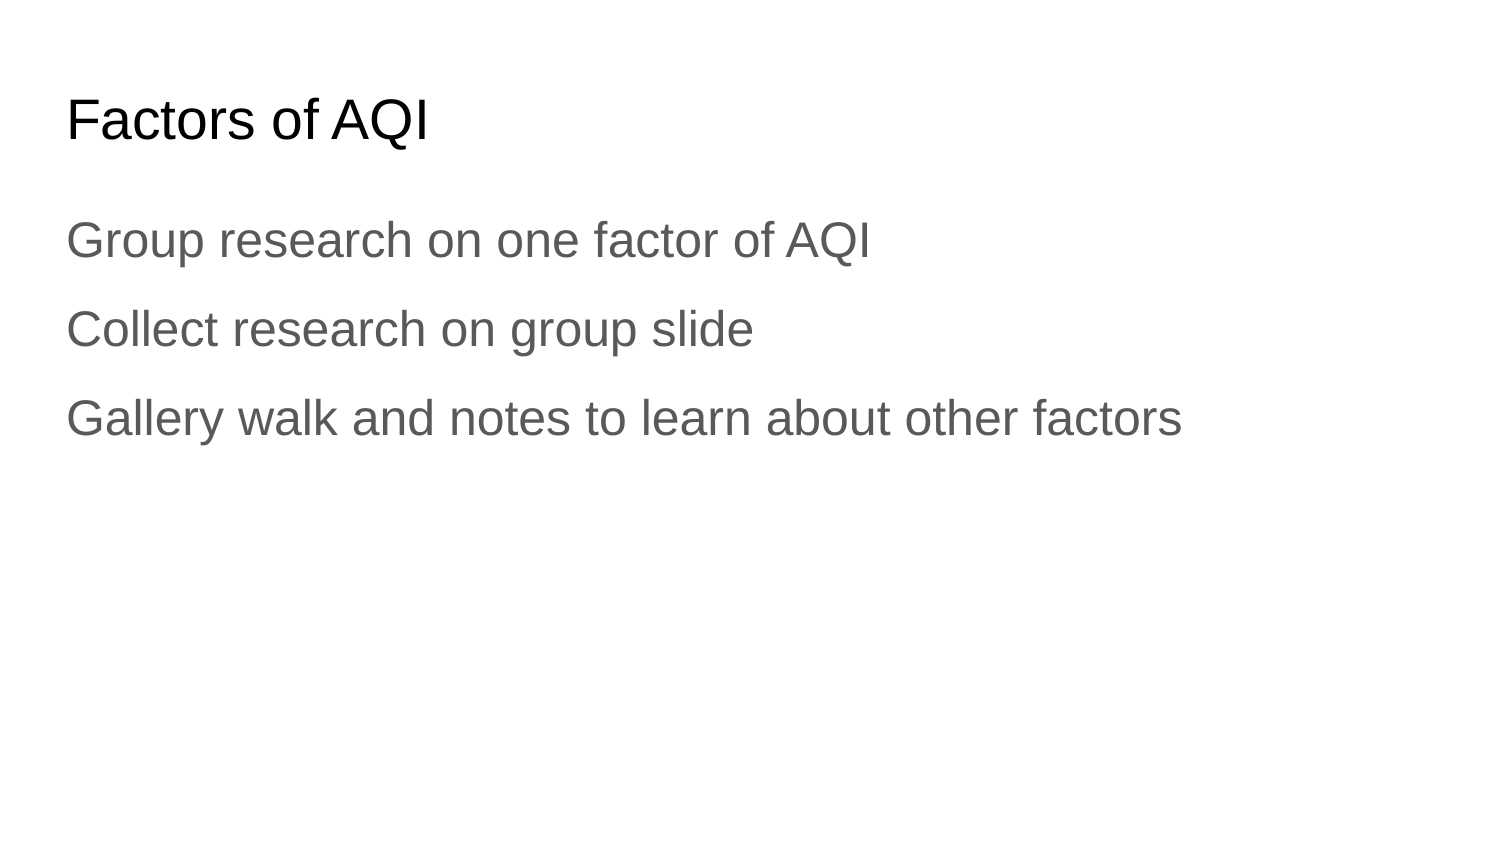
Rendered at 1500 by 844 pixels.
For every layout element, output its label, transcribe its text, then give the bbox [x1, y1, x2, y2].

title Factors of AQI [51, 72, 1449, 167]
list Group research on one factor of AQI Collect research on group slide Gallery walk and notes to learn about other factors [51, 189, 1449, 750]
